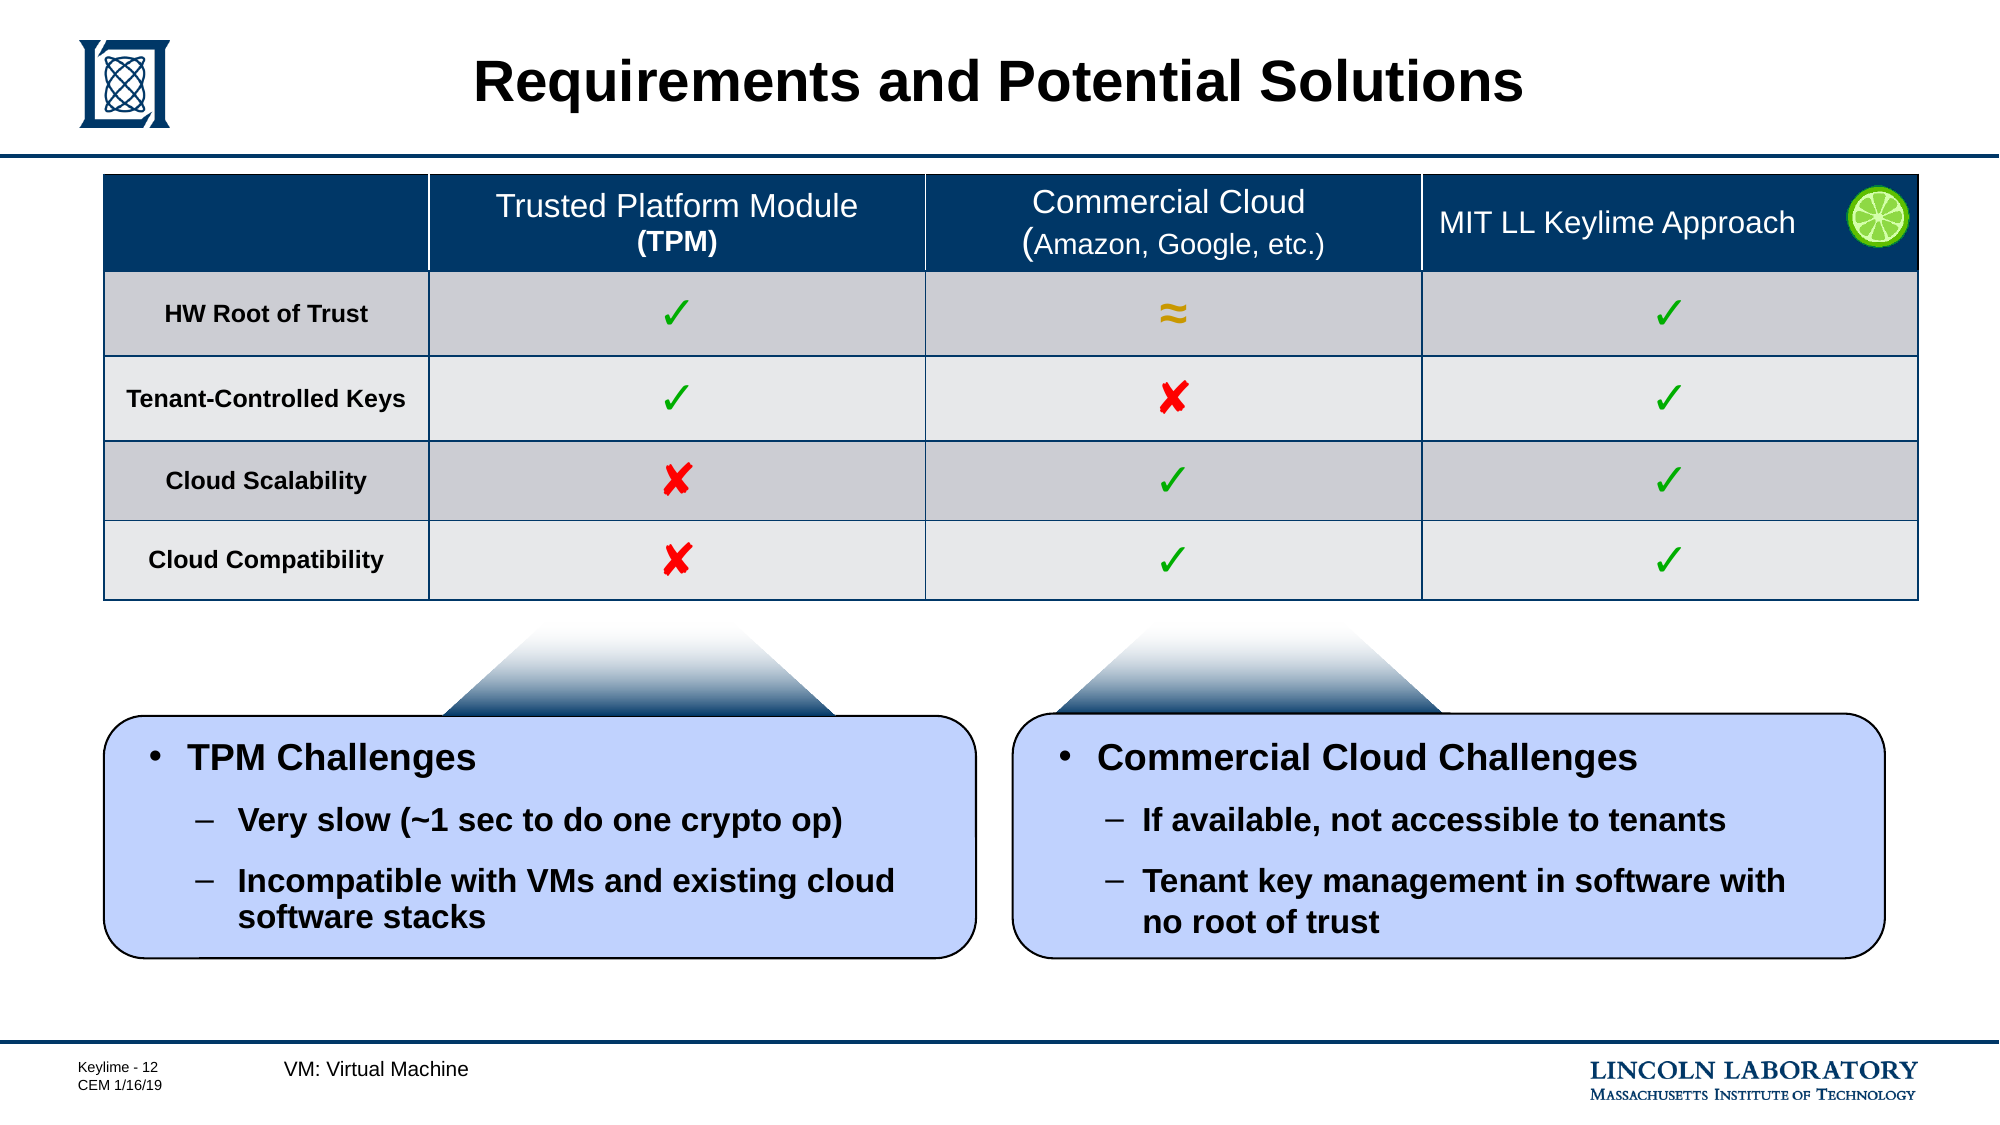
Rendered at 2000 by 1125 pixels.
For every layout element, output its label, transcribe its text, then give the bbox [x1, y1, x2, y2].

table_cell ✓ [1423, 521, 1917, 599]
picture [79, 40, 170, 128]
table_cell ✓ [1423, 357, 1917, 440]
table_cell Tenant-Controlled Keys [105, 357, 428, 440]
text_box [1026, 711, 1871, 721]
list TPM Challenges Very slow (~1 sec to do one crypto op) Incompatible with VMs and existing cloud software stacks [103, 721, 977, 1015]
table_cell ✓ [430, 272, 925, 355]
text_box Commercial Cloud Challenges If available, not accessible to tenants Tenant key management in software with no root of trust [1013, 721, 1886, 959]
table_header [105, 175, 428, 270]
text_box [439, 619, 838, 718]
text_box [1053, 619, 1444, 711]
table_header Commercial Cloud (Amazon, Google, etc.) [926, 175, 1421, 270]
table_cell ≈ [926, 272, 1421, 355]
table_cell ✘ [926, 357, 1421, 440]
text_box [120, 713, 960, 721]
table_cell ✓ [926, 521, 1421, 599]
table_cell ✘ [430, 521, 925, 599]
picture [1588, 1061, 1918, 1100]
text_box VM: Virtual Machine [269, 1048, 746, 1088]
table_cell ✓ [926, 442, 1421, 520]
table_cell ✓ [1423, 442, 1917, 520]
table_cell Cloud Compatibility [105, 521, 428, 599]
table_cell ✓ [430, 357, 925, 440]
table_cell ✘ [430, 442, 925, 520]
table_header Trusted Platform Module (TPM) [430, 175, 925, 270]
picture [1846, 185, 1910, 249]
title Requirements and Potential Solutions [205, 16, 1794, 151]
table_header MIT LL Keylime Approach [1423, 175, 1917, 270]
table_cell ✓ [1423, 272, 1917, 355]
table_cell Cloud Scalability [105, 442, 428, 520]
table_cell HW Root of Trust [105, 272, 428, 355]
